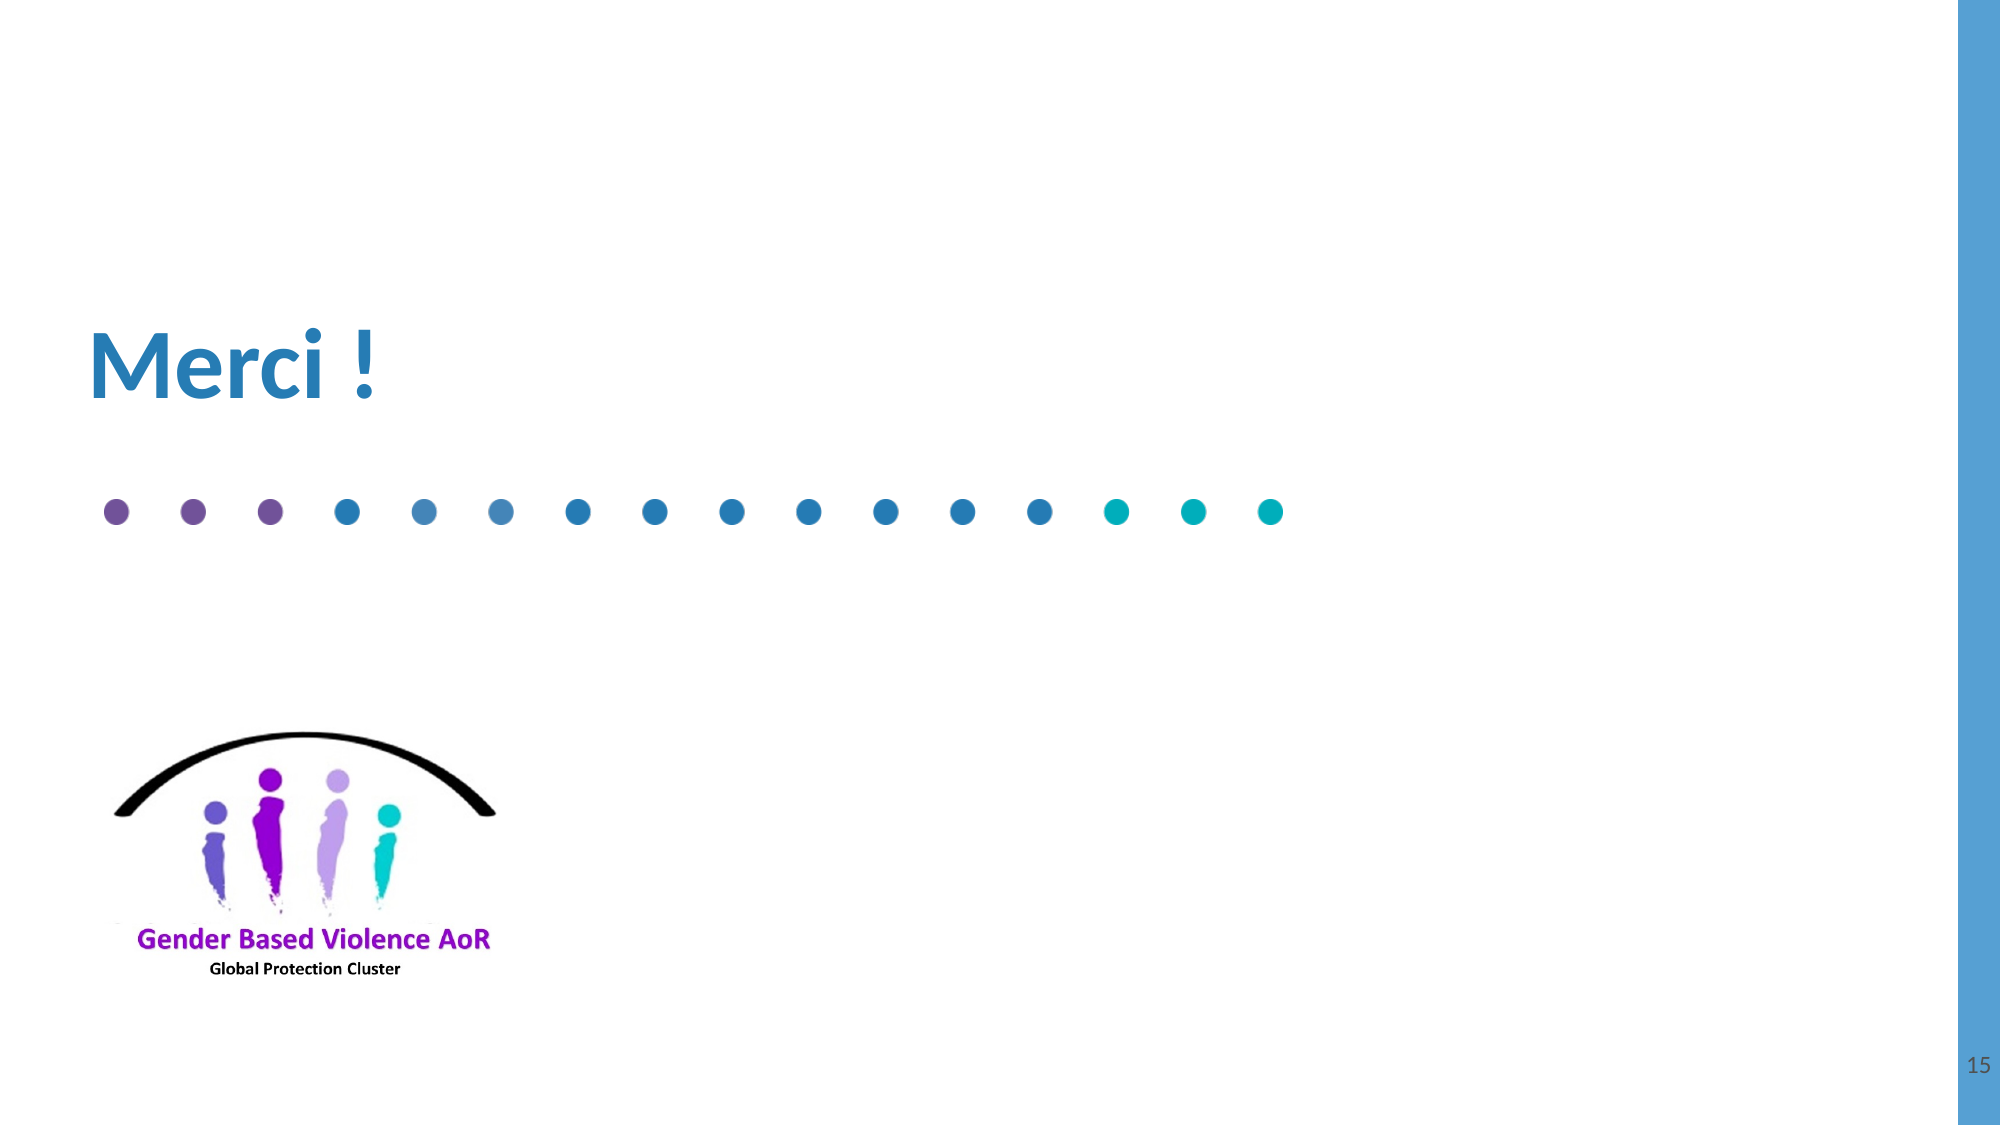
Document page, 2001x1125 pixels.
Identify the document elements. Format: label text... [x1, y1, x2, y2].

picture [104, 727, 500, 983]
picture [104, 499, 1283, 526]
subtitle Merci ! [72, 304, 1624, 475]
